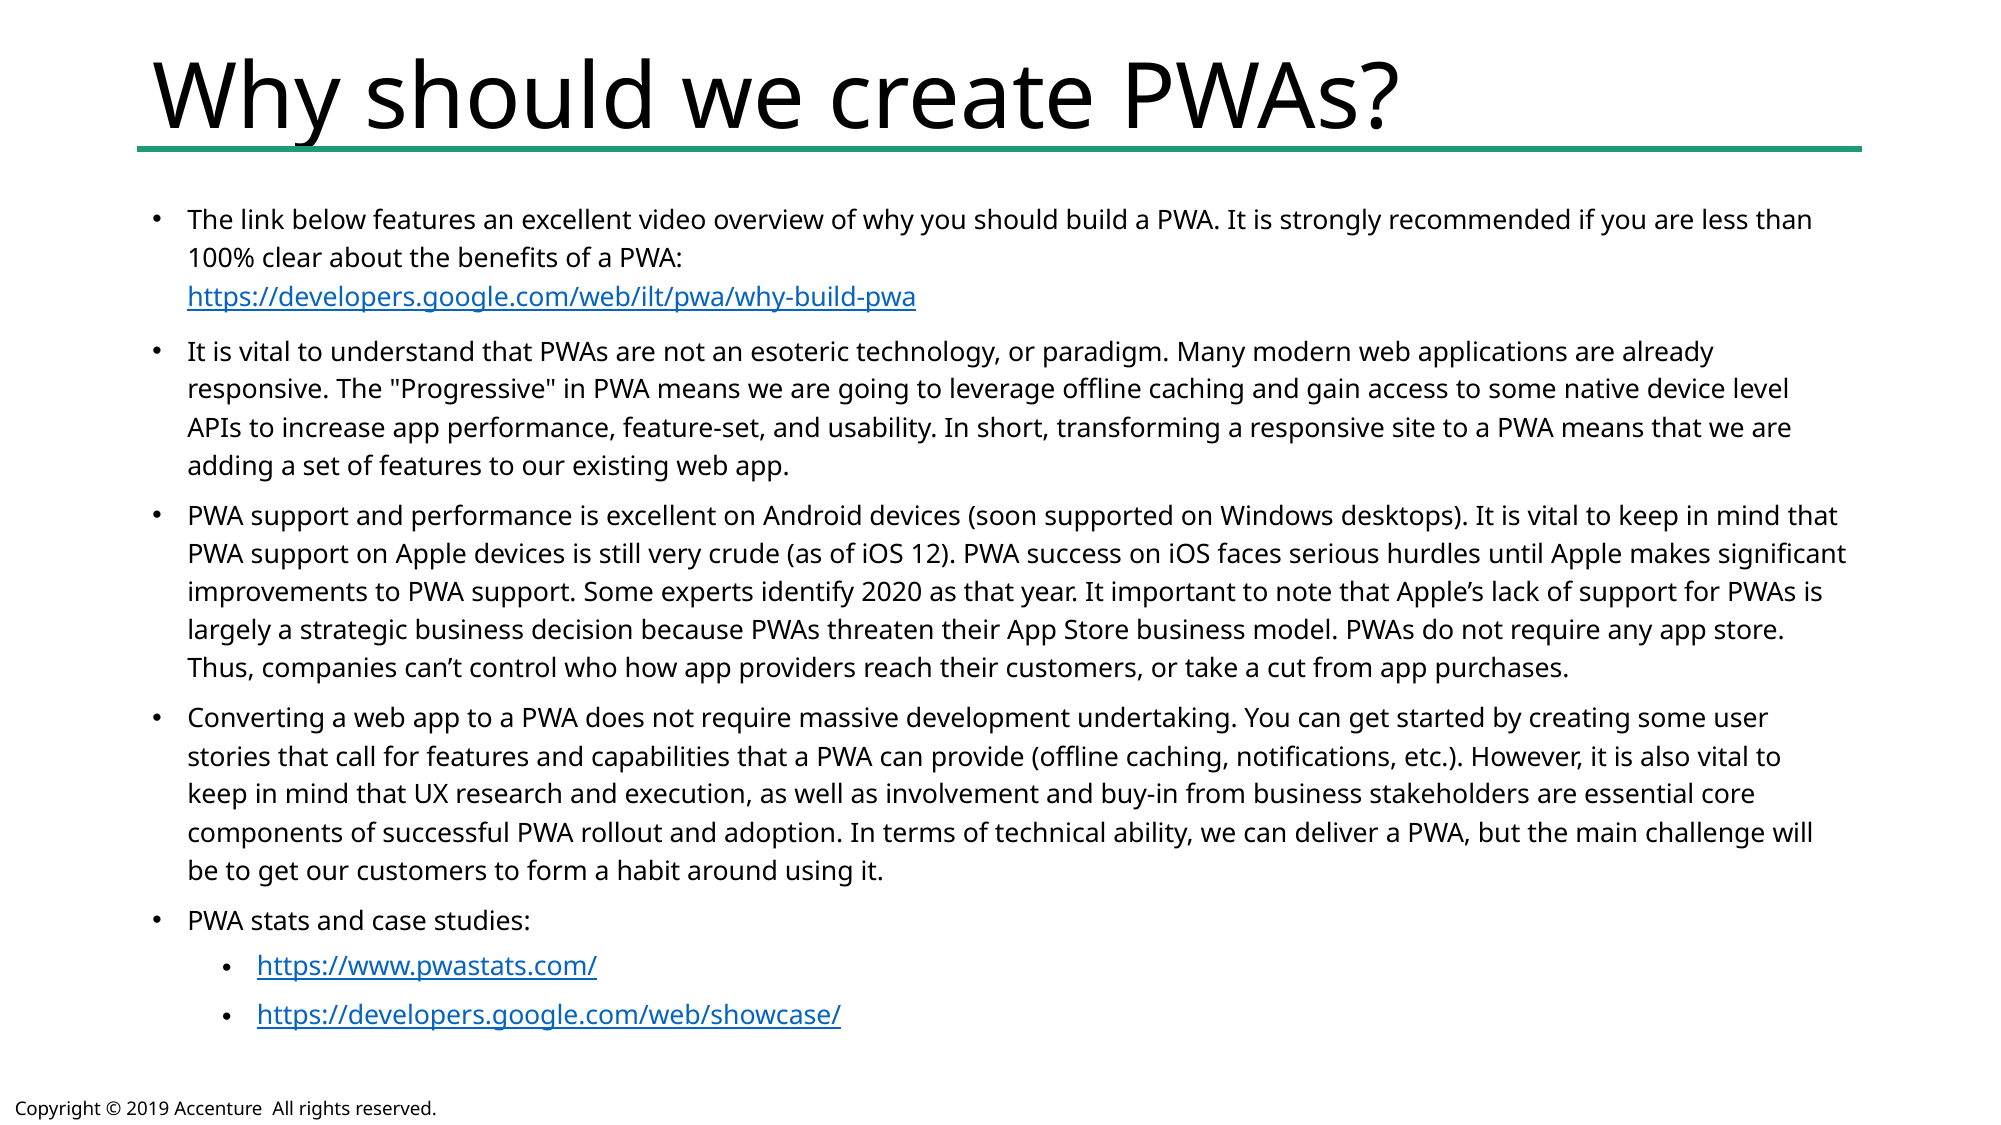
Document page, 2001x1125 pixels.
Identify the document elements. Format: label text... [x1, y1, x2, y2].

text_box Copyright © 2019 Accenture All rights reserved. [0, 1088, 473, 1122]
list The link below features an excellent video overview of why you should build a PWA. It is strongly recommended if you are less than 100% clear about the benefits of a PWA: https://developers.google.com/web/ilt/pwa/why-build-pwa It is vital to understand that PWAs are not an esoteric technology, or paradigm. Many modern web applications are already responsive. The "Progressive" in PWA means we are going to leverage offline caching and gain access to some native device level APIs to increase app performance, feature-set, and usability. In short, transforming a responsive site to a PWA means that we are adding a set of features to our existing web app. PWA support and performance is excellent on Android devices (soon supported on Windows desktops). It is vital to keep in mind that PWA support on Apple devices is still very crude (as of iOS 12). PWA success on iOS faces serious hurdles until Apple makes significant improvements to PWA support. Some experts identify 2020 as that year. It important to note that Apple’s lack of support for PWAs is largely a strategic business decision because PWAs threaten their App Store business model. PWAs do not require any app store. Thus, companies can’t control who how app providers reach their customers, or take a cut from app purchases. Converting a web app to a PWA does not require massive development undertaking. You can get started by creating some user stories that call for features and capabilities that a PWA can provide (offline caching, notifications, etc.). However, it is also vital to keep in mind that UX research and execution, as well as involvement and buy-in from business stakeholders are essential core components of successful PWA rollout and adoption. In terms of technical ability, we can deliver a PWA, but the main challenge will be to get our customers to form a habit around using it. PWA stats and case studies: https://www.pwastats.com/ https://developers.google.com/web/showcase/ [137, 189, 1863, 1068]
title Why should we create PWAs? [137, 40, 1863, 148]
title Why should we create PWAs? [137, 149, 1863, 157]
